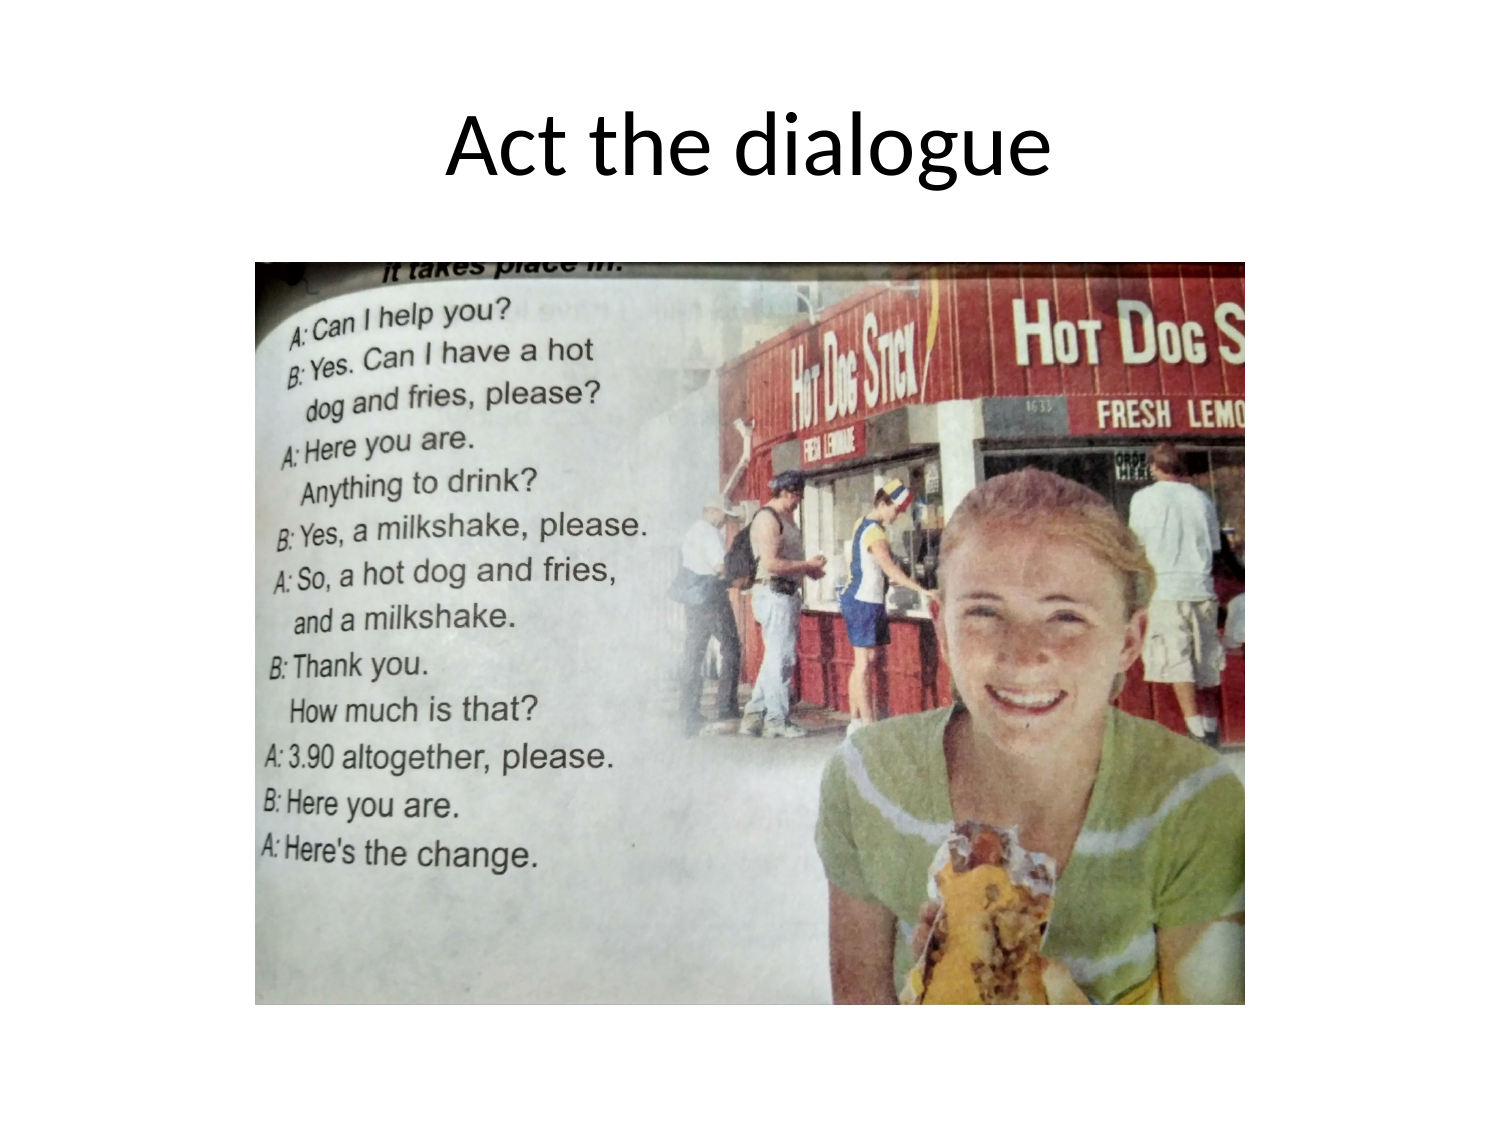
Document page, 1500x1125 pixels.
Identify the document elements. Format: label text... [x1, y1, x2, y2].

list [254, 262, 1246, 1006]
title Act the dialogue [75, 45, 1425, 233]
